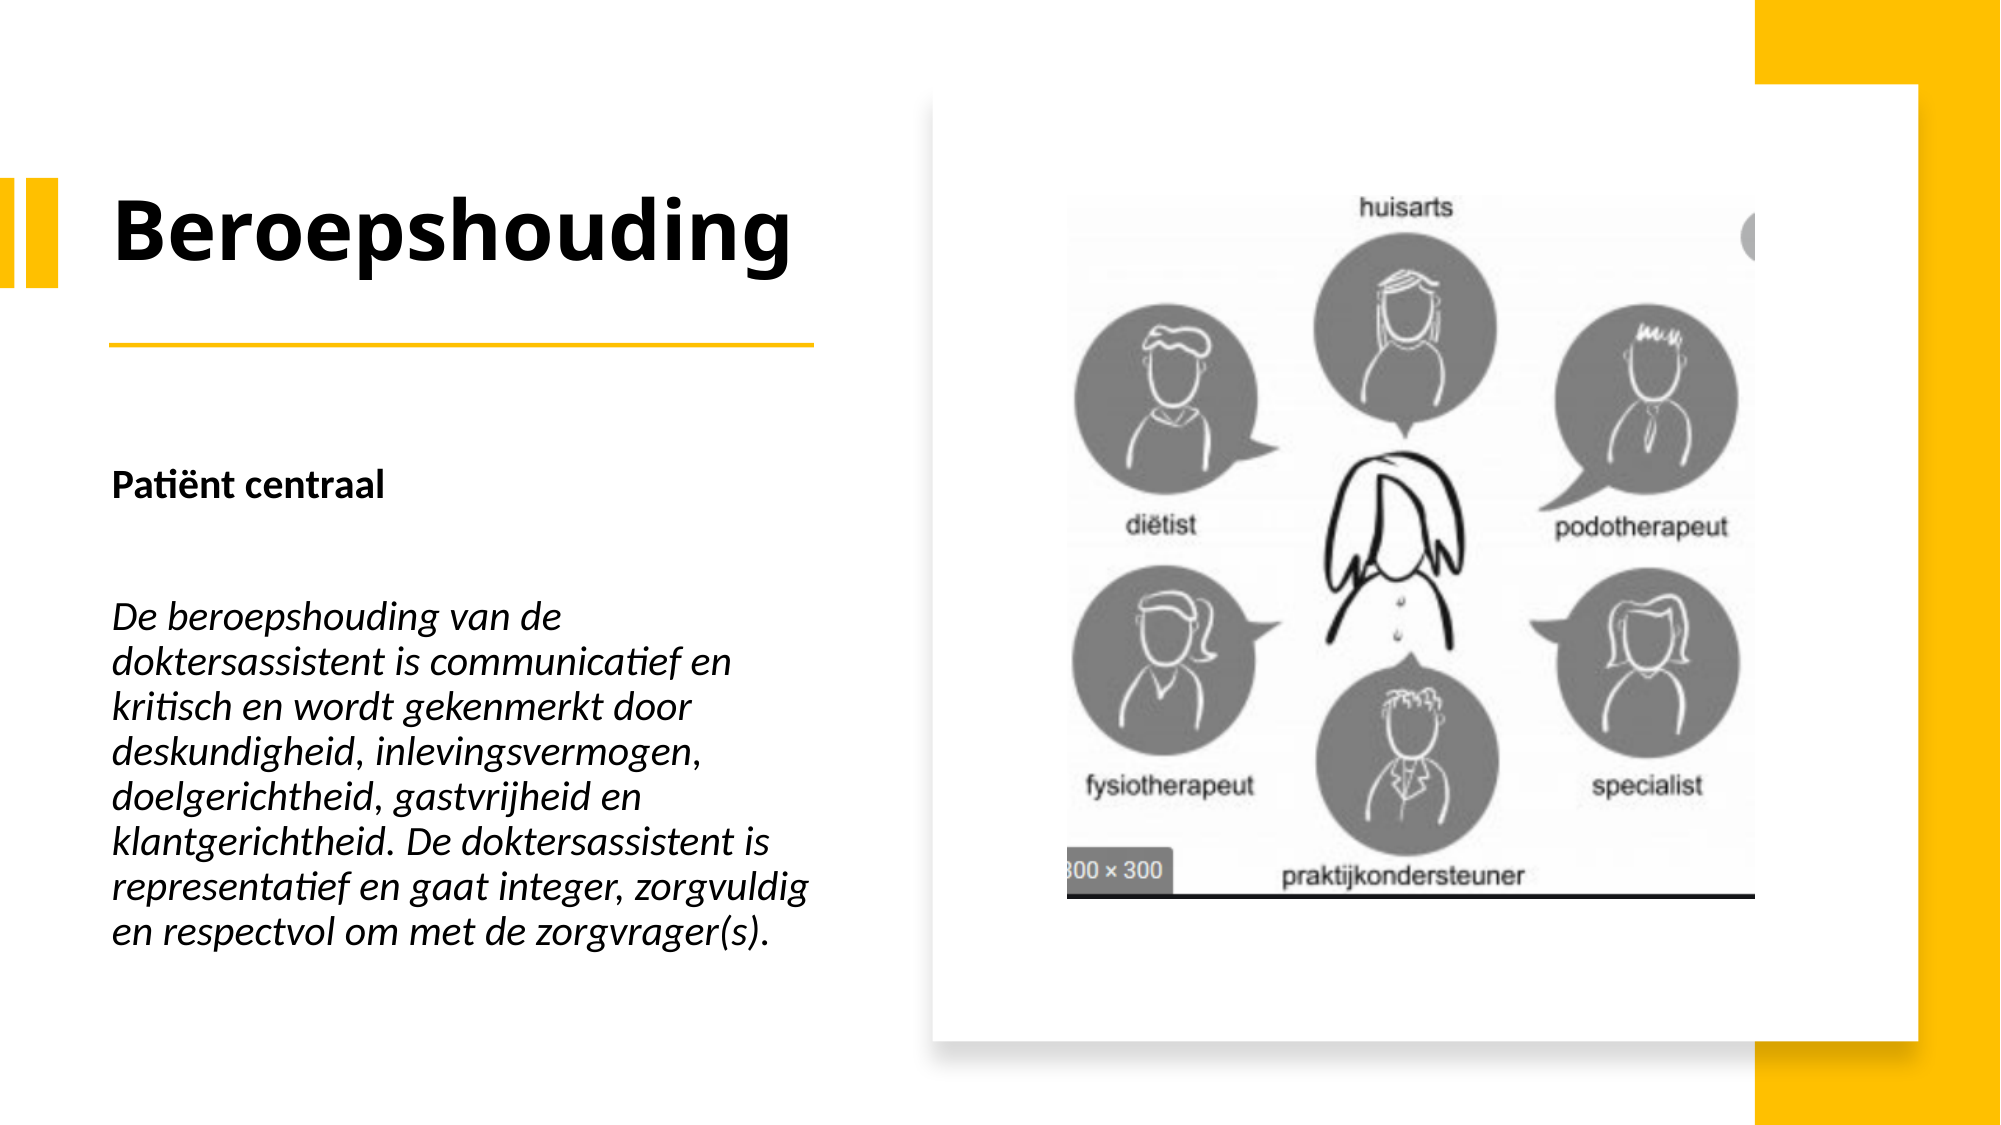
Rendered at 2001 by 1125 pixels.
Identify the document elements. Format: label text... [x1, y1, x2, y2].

text_box [0, 0, 1754, 1125]
picture [1067, 195, 1755, 899]
title Beroepshouding [96, 140, 845, 326]
text_box [1754, 0, 2000, 1125]
text_box [932, 83, 1919, 1042]
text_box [0, 177, 59, 289]
list Patiënt centraal De beroepshouding van de doktersassistent is communicatief en kritisch en wordt gekenmerkt door deskundigheid, inlevingsvermogen, doelgerichtheid, gastvrijheid en klantgerichtheid. De doktersassistent is representatief en gaat integer, zorgvuldig en respectvol om met de zorgvrager(s). [96, 382, 845, 1036]
text_box [108, 342, 815, 348]
